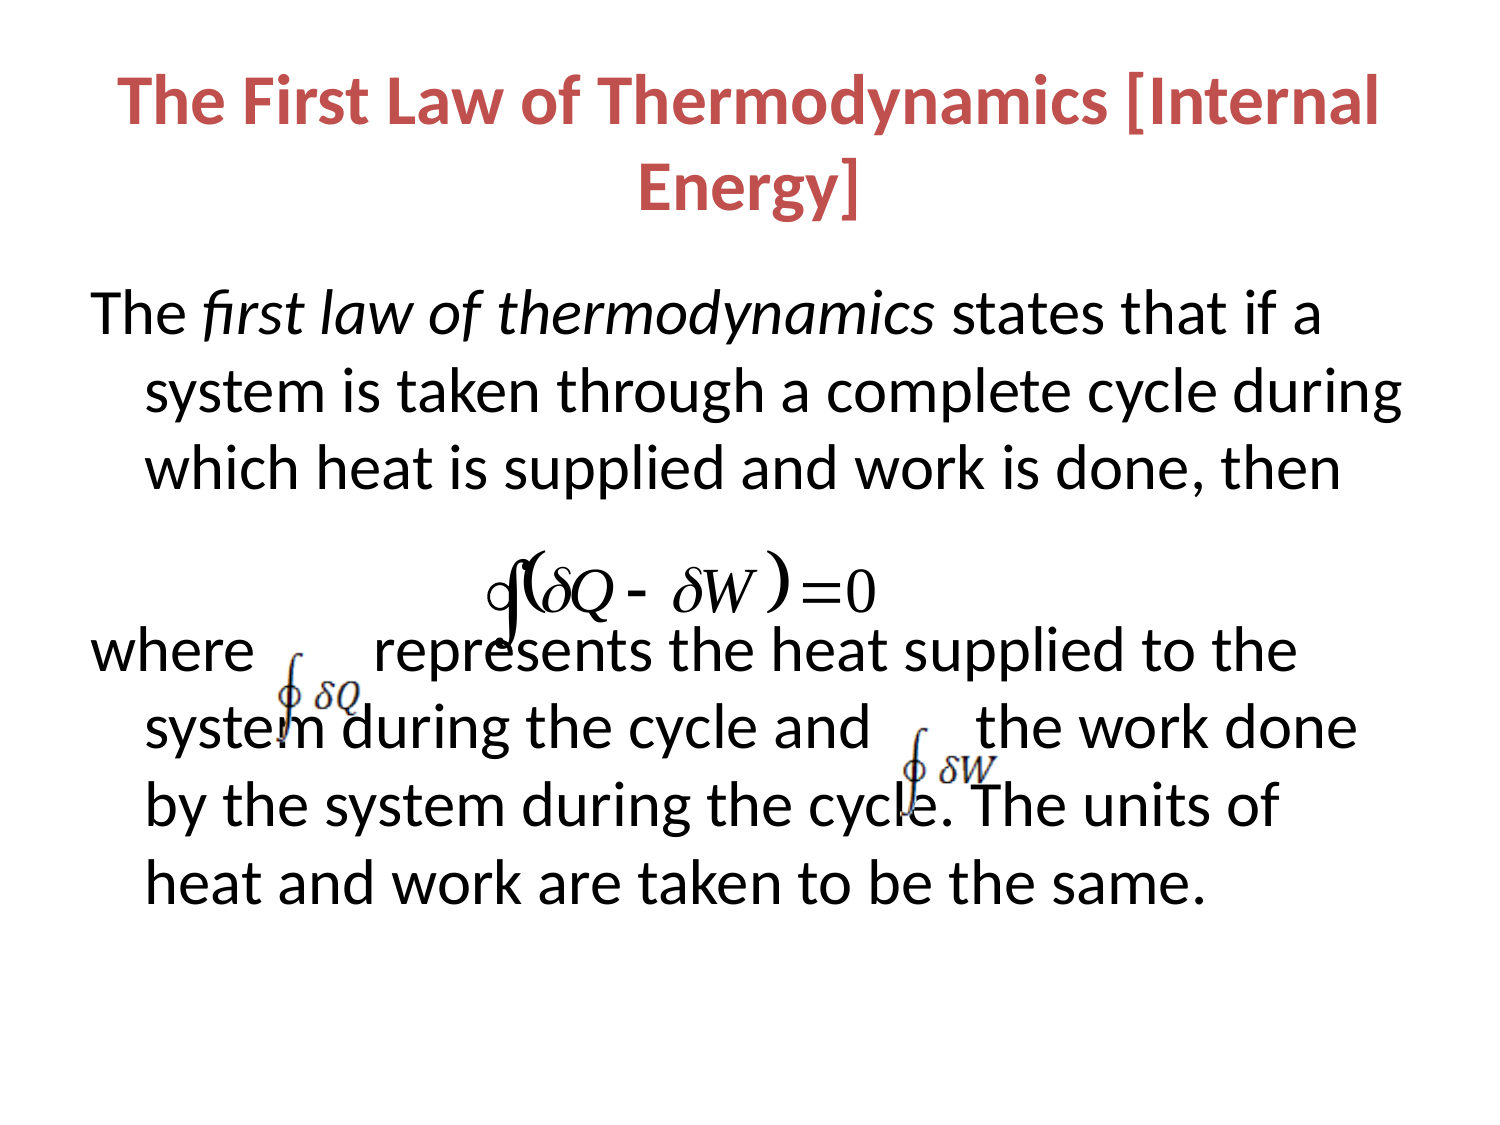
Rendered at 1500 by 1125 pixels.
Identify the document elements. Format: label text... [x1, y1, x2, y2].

title The First Law of Thermodynamics [Internal Energy] [75, 45, 1425, 233]
list The first law of thermodynamics states that if a system is taken through a complete cycle during which heat is supplied and work is done, then where represents the heat supplied to the system during the cycle and the work done by the system during the cycle. The units of heat and work are taken to be the same. [75, 262, 1425, 1005]
picture [899, 724, 1001, 824]
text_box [474, 537, 888, 656]
picture [274, 649, 363, 749]
